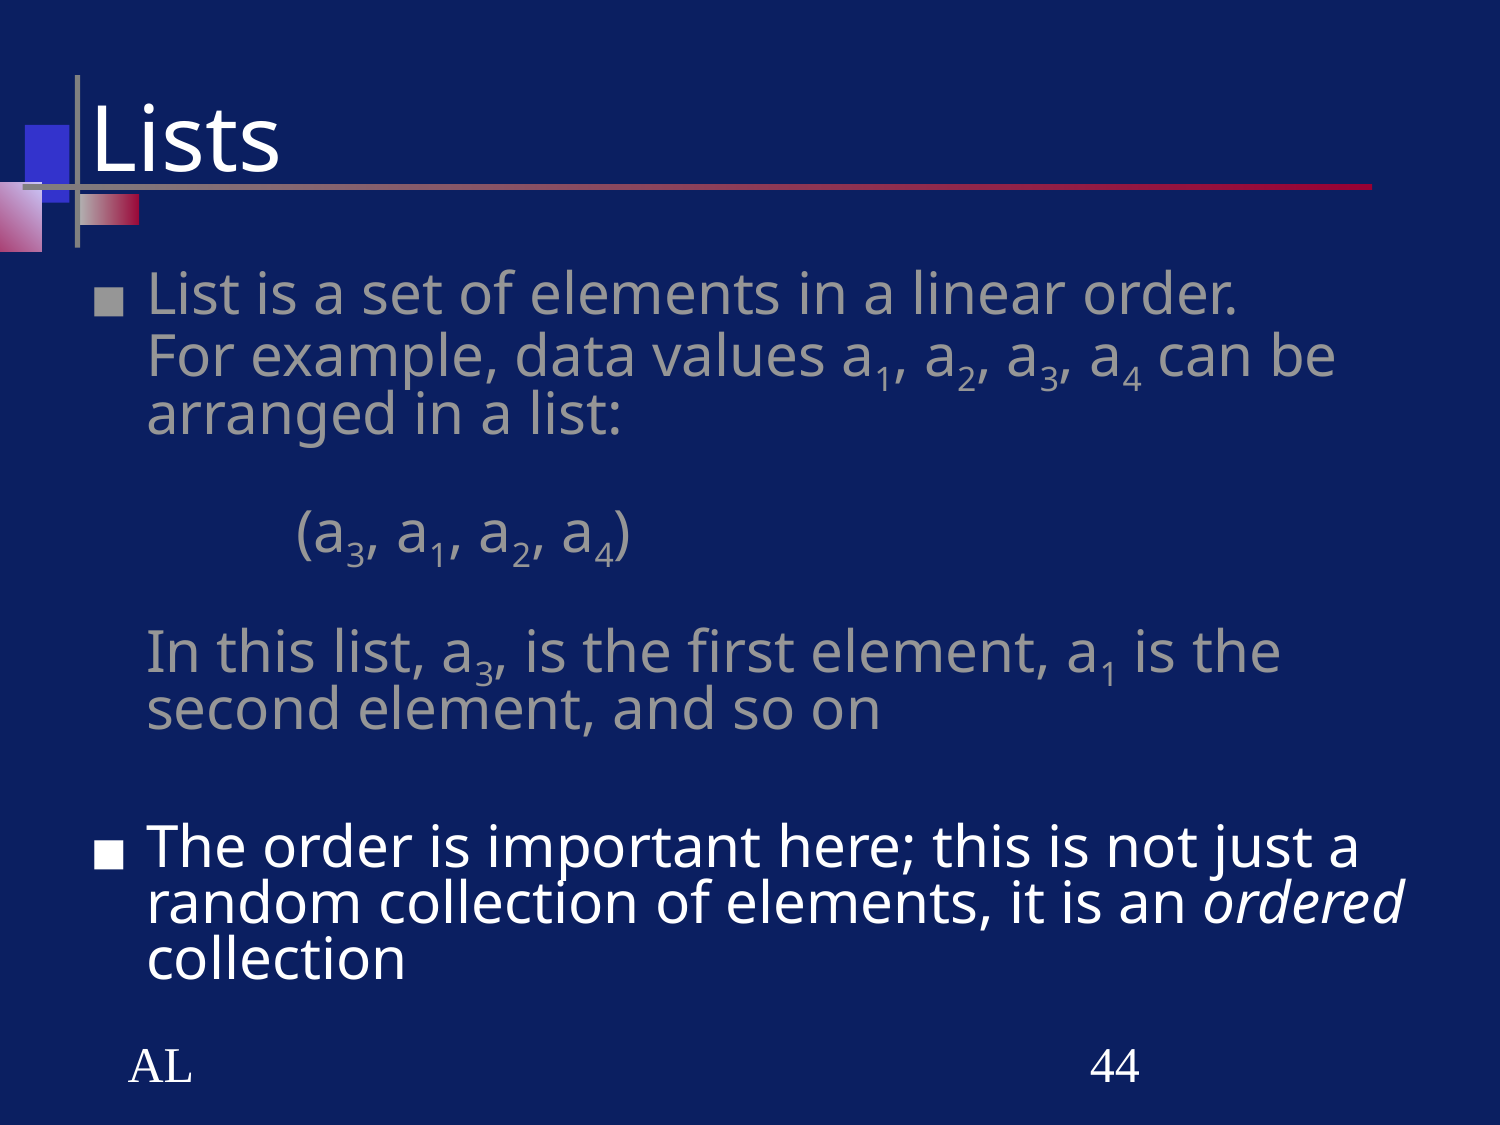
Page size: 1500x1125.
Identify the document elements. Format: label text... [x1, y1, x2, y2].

slide_number ‹#› [1074, 1025, 1388, 1100]
slide_number AL [112, 1025, 425, 1100]
title Lists [74, 59, 1425, 210]
list List is a set of elements in a linear order. For example, data values a1, a2, a3, a4 can be arranged in a list: (a3, a1, a2, a4) In this list, a3, is the first element, a1 is the second element, and so on The order is important here; this is not just a random collection of elements, it is an ordered collection [74, 262, 1425, 1012]
